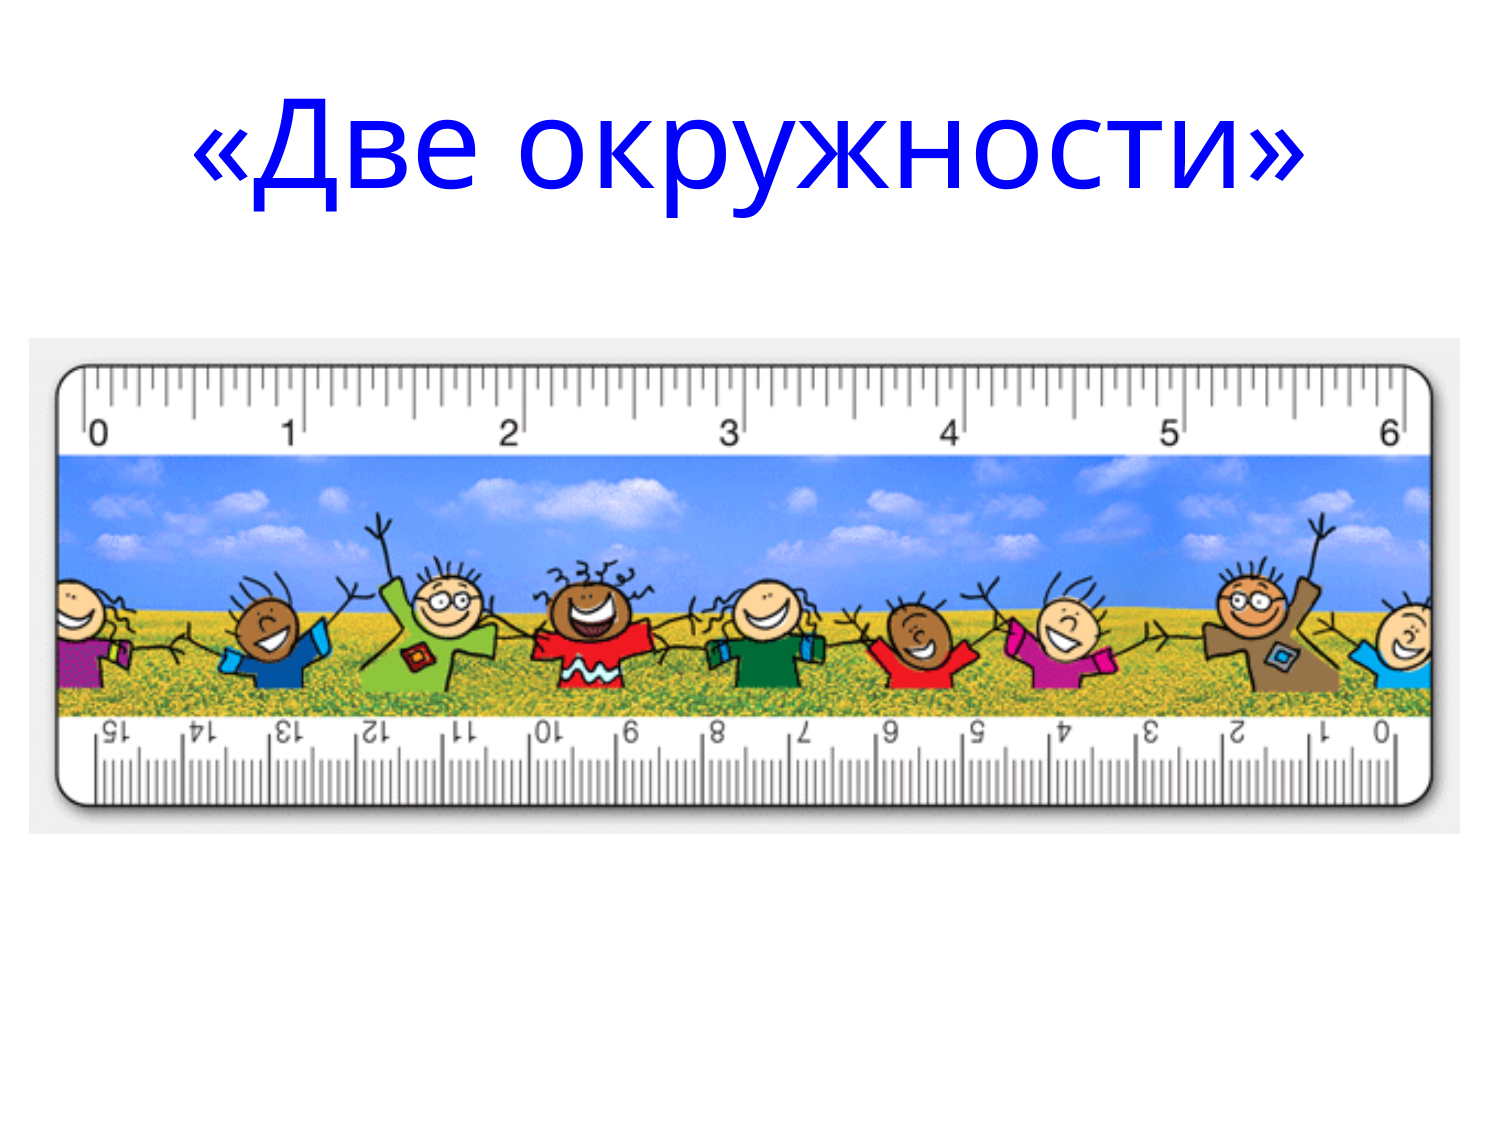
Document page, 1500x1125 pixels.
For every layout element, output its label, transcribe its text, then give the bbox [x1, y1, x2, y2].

title «Две окружности» [75, 45, 1425, 233]
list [29, 337, 1460, 834]
